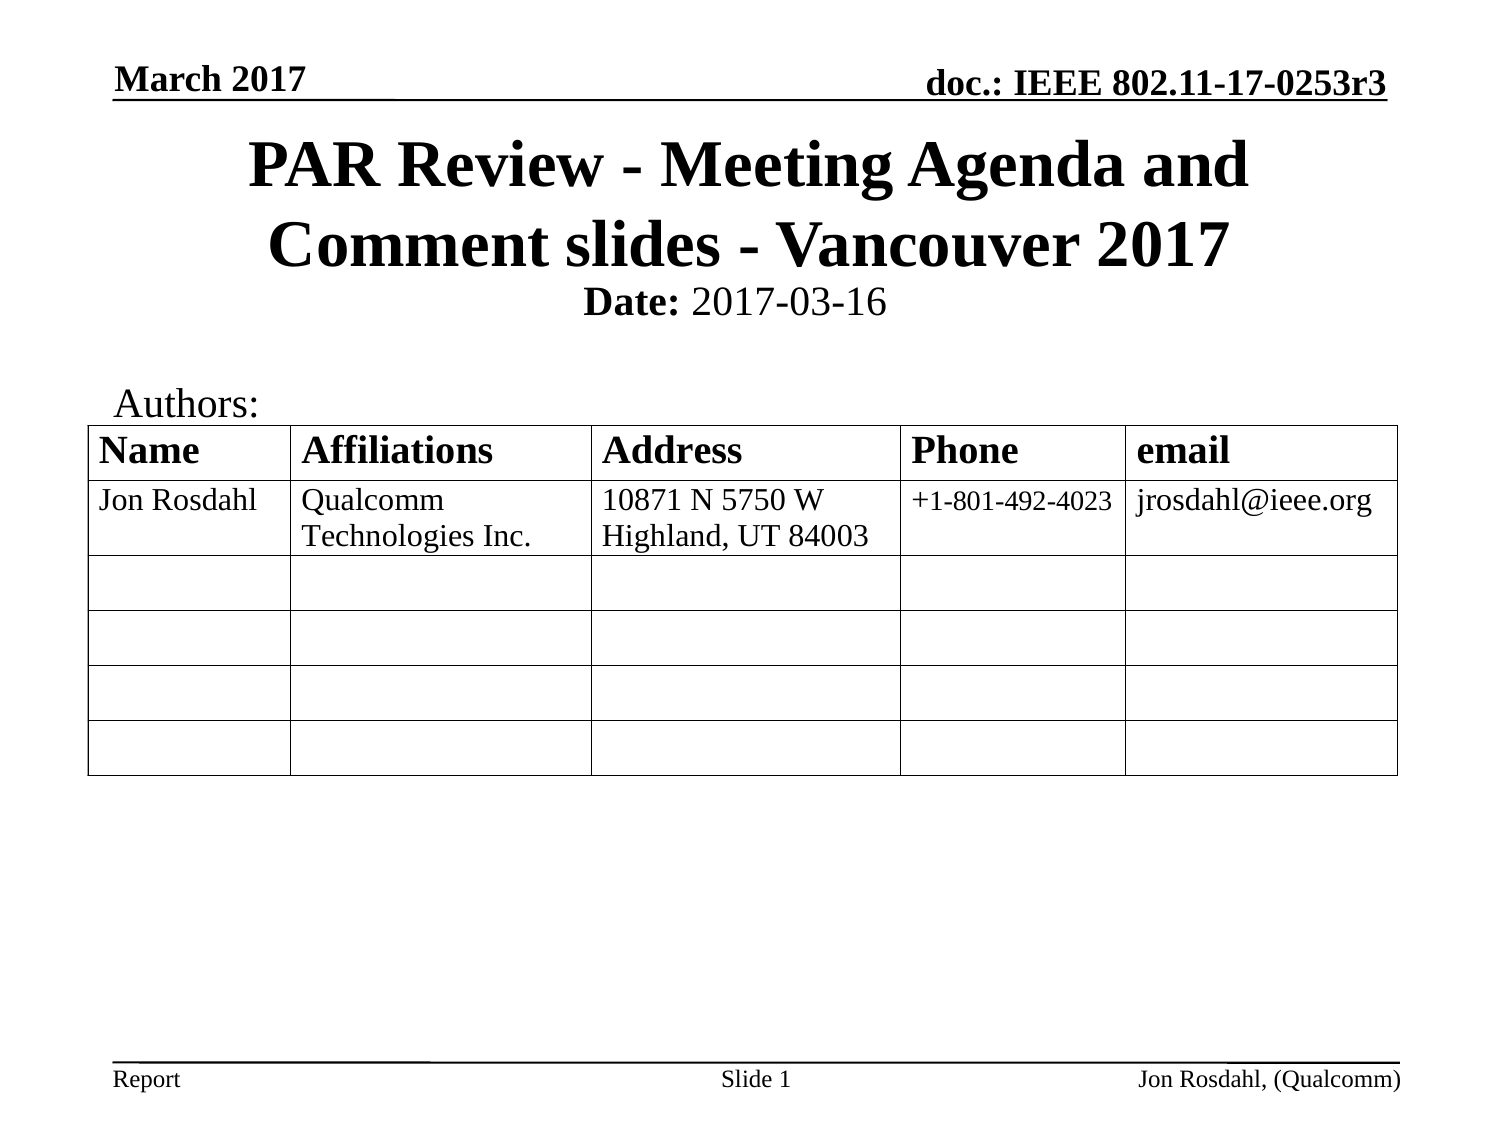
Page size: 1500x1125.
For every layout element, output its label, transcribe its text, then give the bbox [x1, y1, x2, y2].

text_box Authors: [97, 368, 336, 423]
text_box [87, 424, 1401, 823]
list Date: 2017-03-16 [97, 265, 1374, 332]
title PAR Review - Meeting Agenda and Comment slides - Vancouver 2017 [112, 112, 1388, 288]
slide_number Slide 1 [712, 1061, 800, 1123]
footer Jon Rosdahl, (Qualcomm) [902, 1061, 1402, 1093]
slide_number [114, 54, 493, 100]
